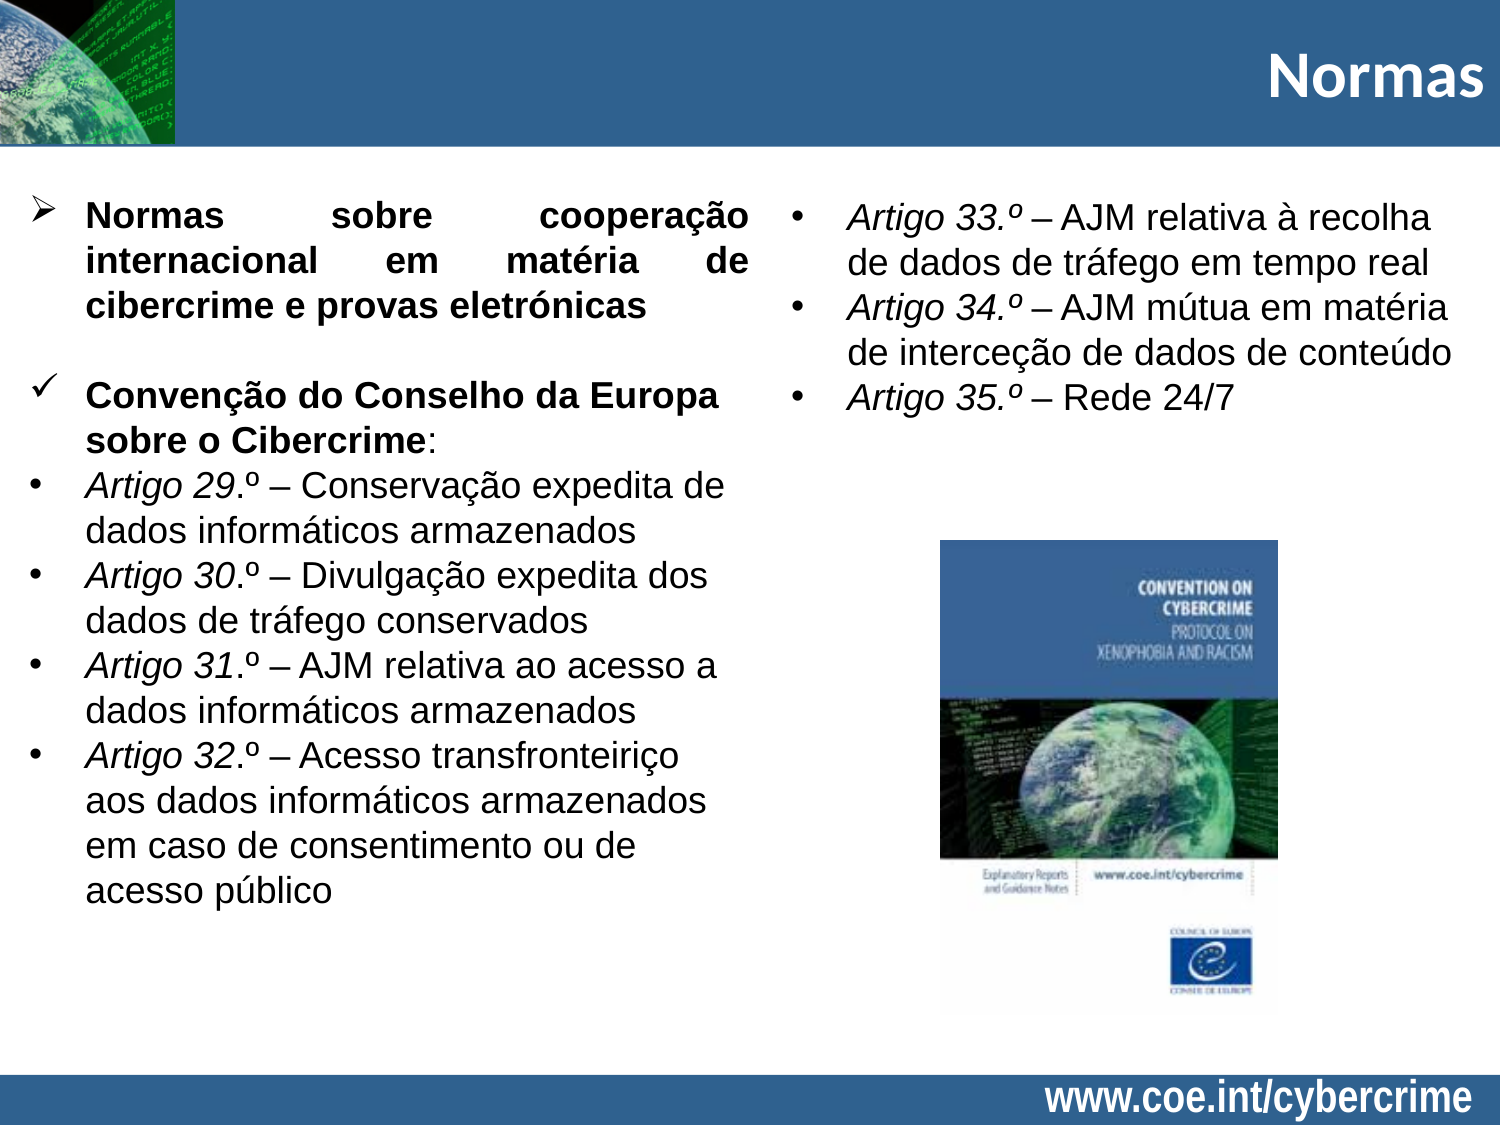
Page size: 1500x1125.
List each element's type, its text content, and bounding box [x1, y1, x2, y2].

picture [0, 0, 175, 144]
text_box Normas [177, 0, 1500, 149]
text_box www.coe.int/cybercrime [1030, 1059, 1500, 1125]
text_box [0, 1073, 1030, 1125]
text_box Normas sobre cooperação internacional em matéria de cibercrime e provas eletrónicas Convenção do Conselho da Europa sobre o Cibercrime: Artigo 29.º – Conservação expedita de dados informáticos armazenados Artigo 30.º – Divulgação expedita dos dados de tráfego conservados Artigo 31.º – AJM relativa ao acesso a dados informáticos armazenados Artigo 32.º – Acesso transfronteiriço aos dados informáticos armazenados em caso de consentimento ou de acesso público [14, 183, 765, 919]
picture [940, 540, 1278, 1016]
text_box Artigo 33.º – AJM relativa à recolha de dados de tráfego em tempo real Artigo 34.º – AJM mútua em matéria de interceção de dados de conteúdo Artigo 35.º – Rede 24/7 [776, 185, 1480, 425]
